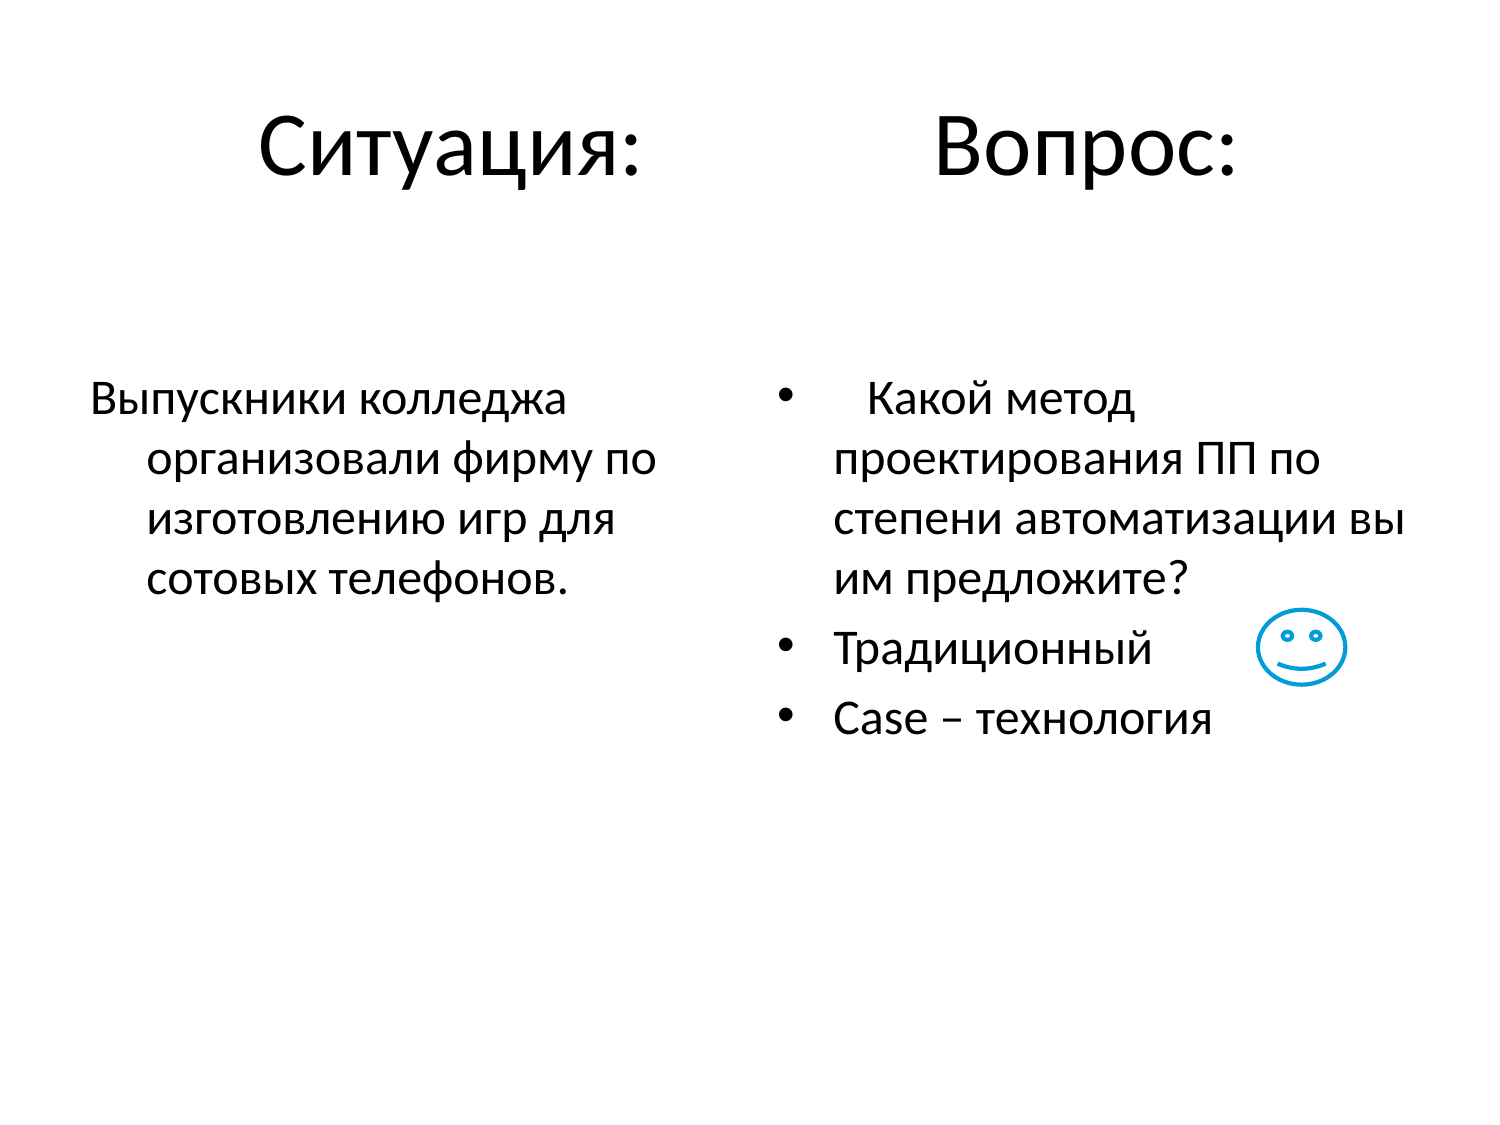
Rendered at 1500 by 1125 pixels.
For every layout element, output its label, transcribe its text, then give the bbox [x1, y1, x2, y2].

list Какой метод проектирования ПП по степени автоматизации вы им предложите? Традиционный Case – технология [761, 356, 1425, 1005]
title Ситуация: Вопрос: [75, 45, 1425, 233]
list Выпускники колледжа организовали фирму по изготовлению игр для сотовых телефонов. [75, 356, 738, 1005]
text_box [1257, 609, 1346, 685]
